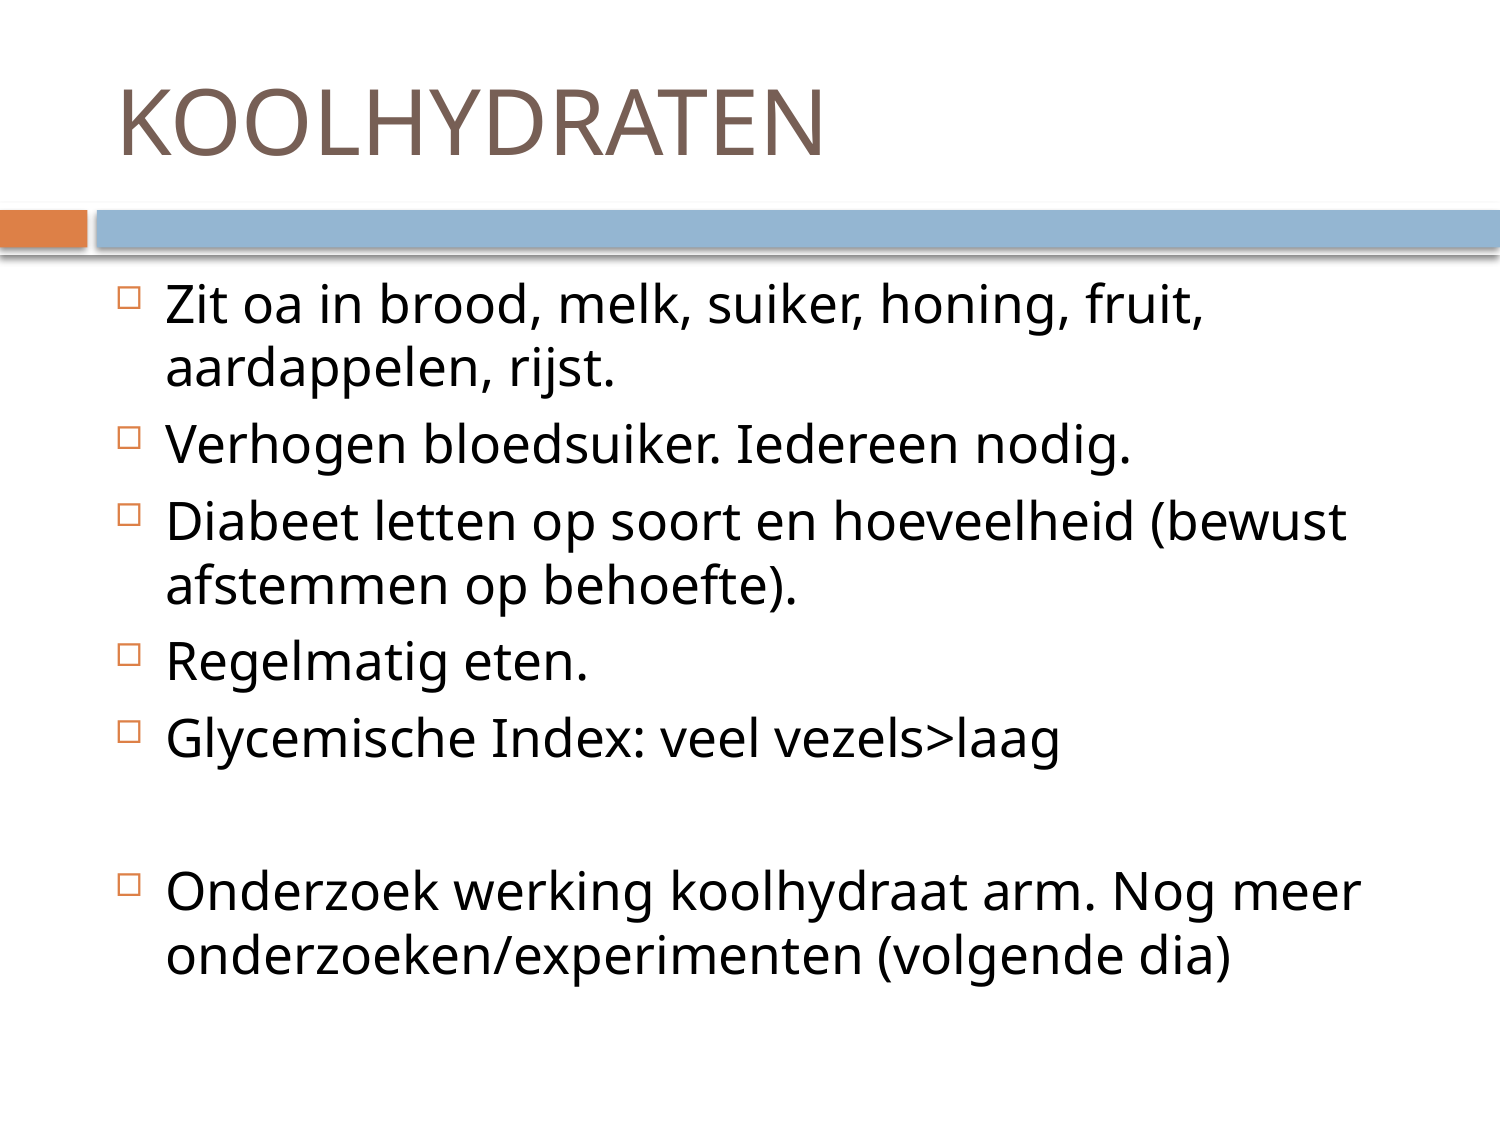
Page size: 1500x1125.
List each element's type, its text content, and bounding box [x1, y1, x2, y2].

title KOOLHYDRATEN [100, 37, 1438, 200]
list Zit oa in brood, melk, suiker, honing, fruit, aardappelen, rijst. Verhogen bloedsuiker. Iedereen nodig. Diabeet letten op soort en hoeveelheid (bewust afstemmen op behoefte). Regelmatig eten. Glycemische Index: veel vezels>laag Onderzoek werking koolhydraat arm. Nog meer onderzoeken/experimenten (volgende dia) [100, 262, 1438, 1000]
